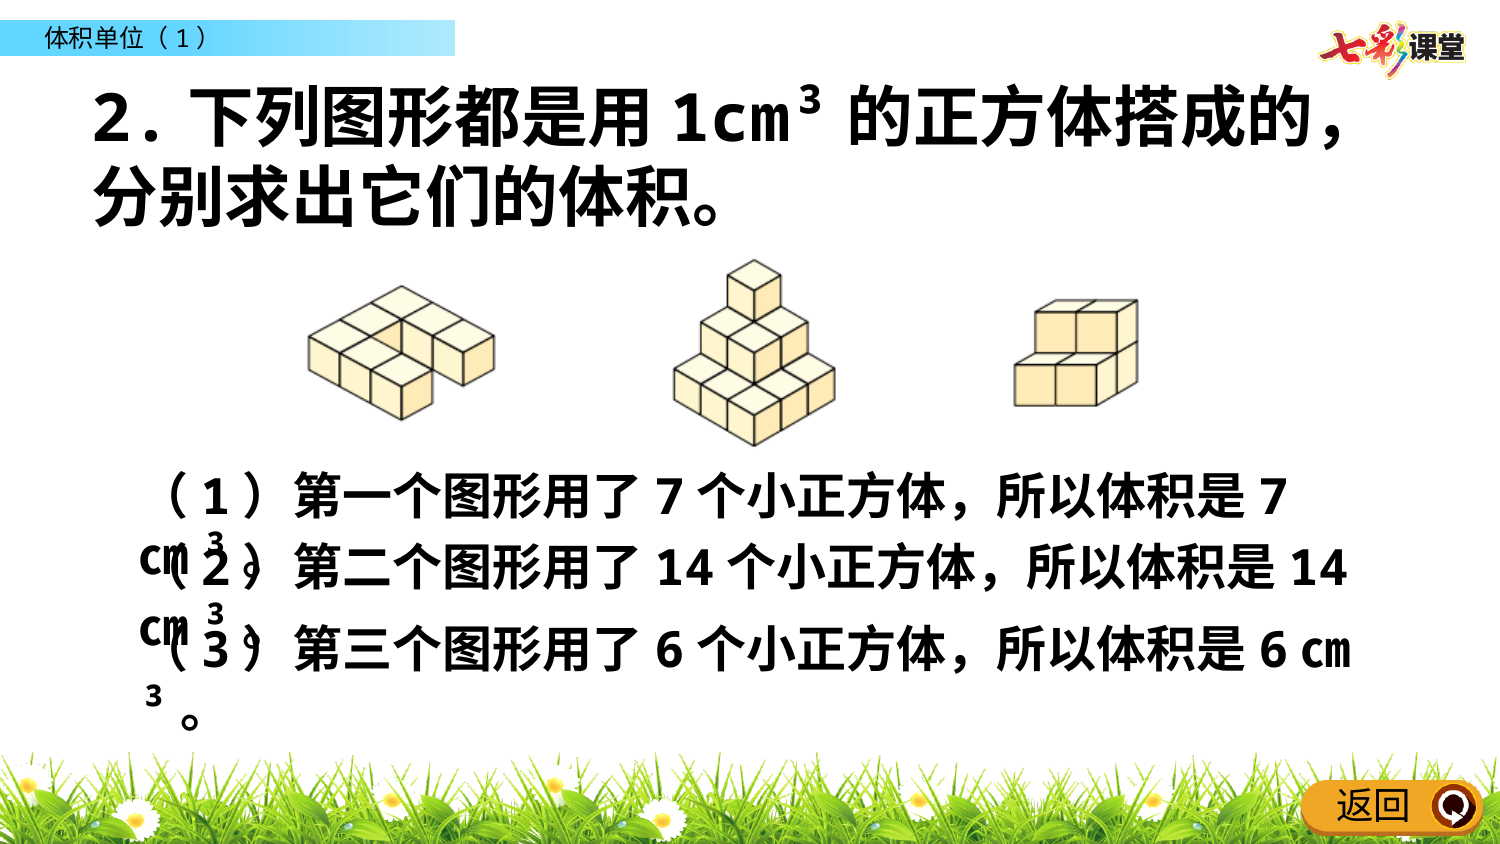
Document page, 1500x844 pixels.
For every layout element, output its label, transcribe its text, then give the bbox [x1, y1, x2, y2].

text_box （2）第二个图形用了14个小正方体，所以体积是14㎝³。 [123, 527, 1386, 663]
picture [0, 752, 1500, 844]
text_box （1）第一个图形用了7个小正方体，所以体积是7㎝³。 [123, 457, 1353, 527]
picture [1316, 20, 1468, 80]
text_box （3）第三个图形用了6个小正方体，所以体积是6㎝³。 [123, 609, 1376, 745]
text_box 2.下列图形都是用1cm³的正方体搭成的，分别求出它们的体积。 [76, 67, 1443, 243]
picture [218, 232, 1227, 457]
